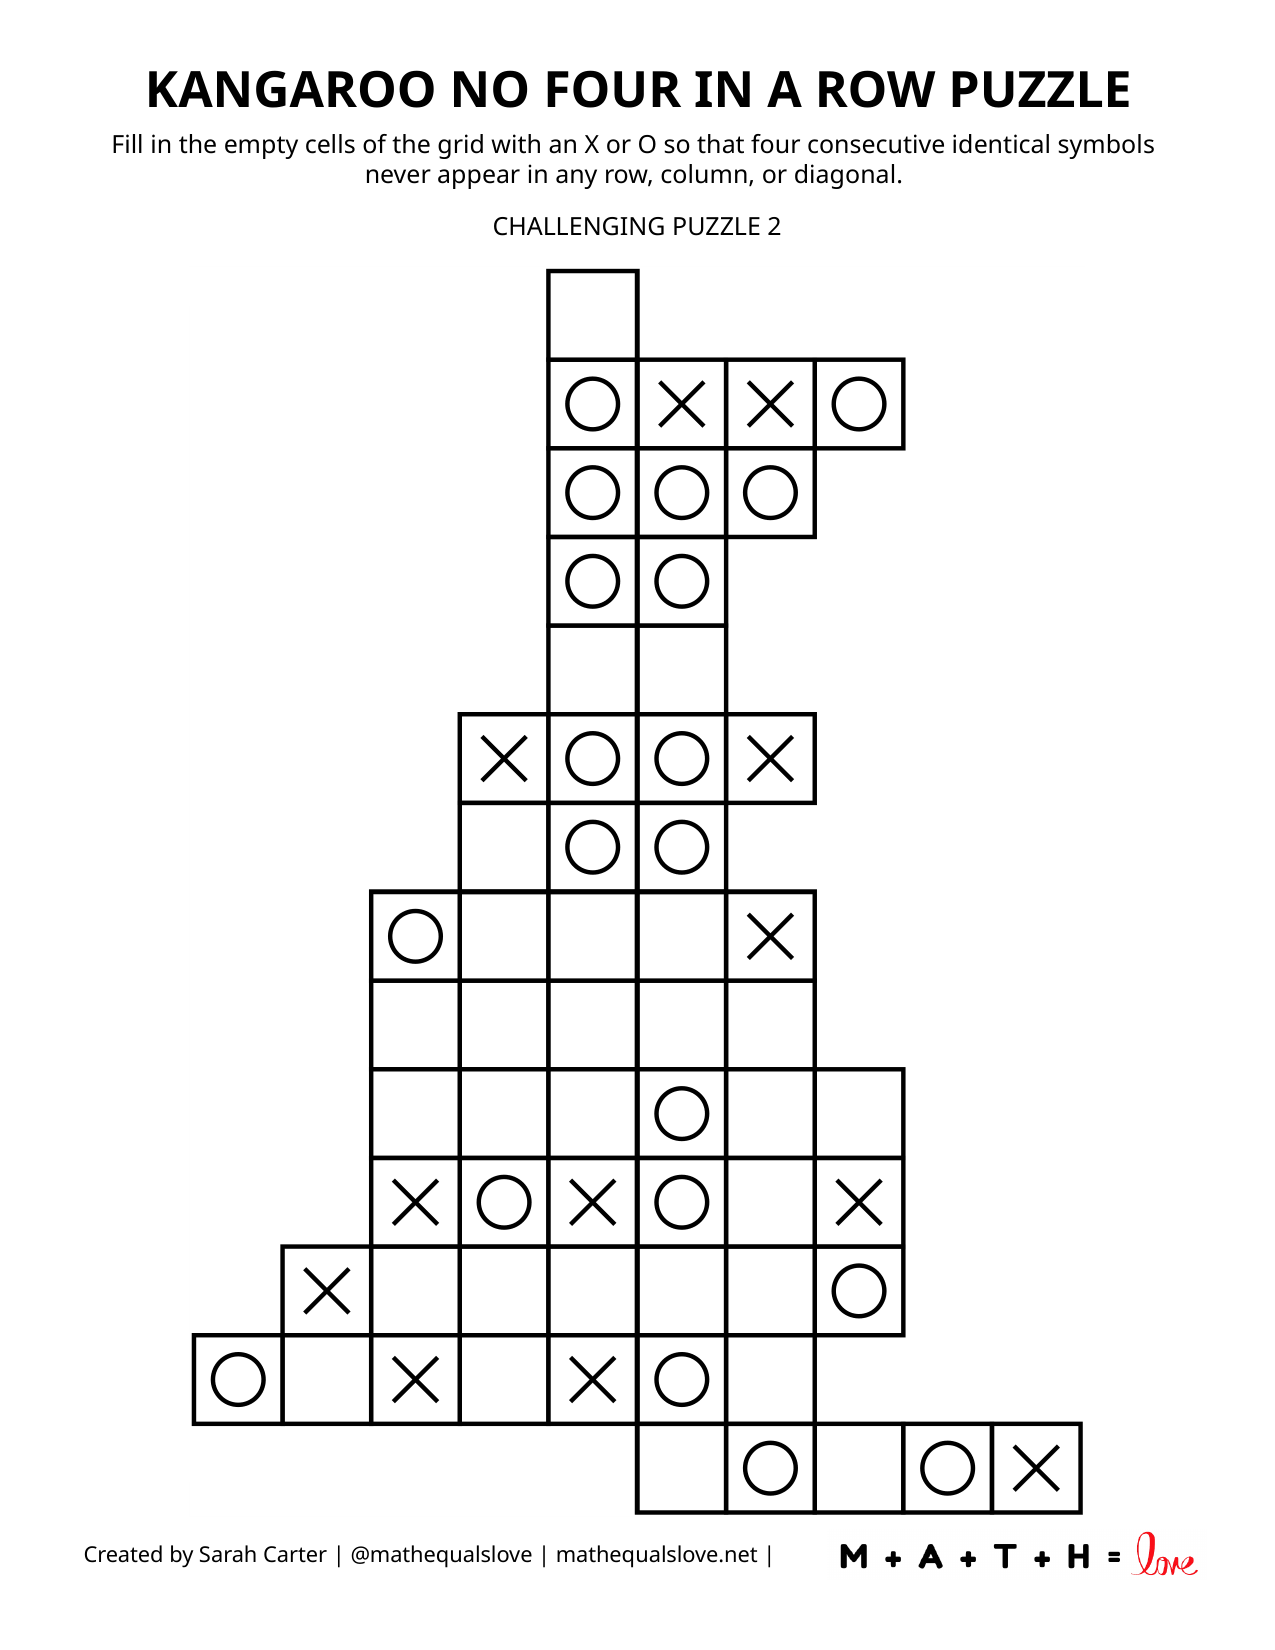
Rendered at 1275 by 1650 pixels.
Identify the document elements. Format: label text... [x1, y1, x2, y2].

text_box CHALLENGING PUZZLE 2 [189, 210, 1086, 262]
text_box KANGAROO NO FOUR IN A ROW PUZZLE [66, 49, 1211, 120]
picture [826, 1528, 1207, 1580]
text_box Fill in the empty cells of the grid with an X or O so that four consecutive identical symbols never appear in any row, column, or diagonal. [0, 120, 1275, 196]
picture [188, 266, 1086, 1518]
text_box Created by Sarah Carter | @mathequalslove | mathequalslove.net | [68, 1533, 826, 1575]
